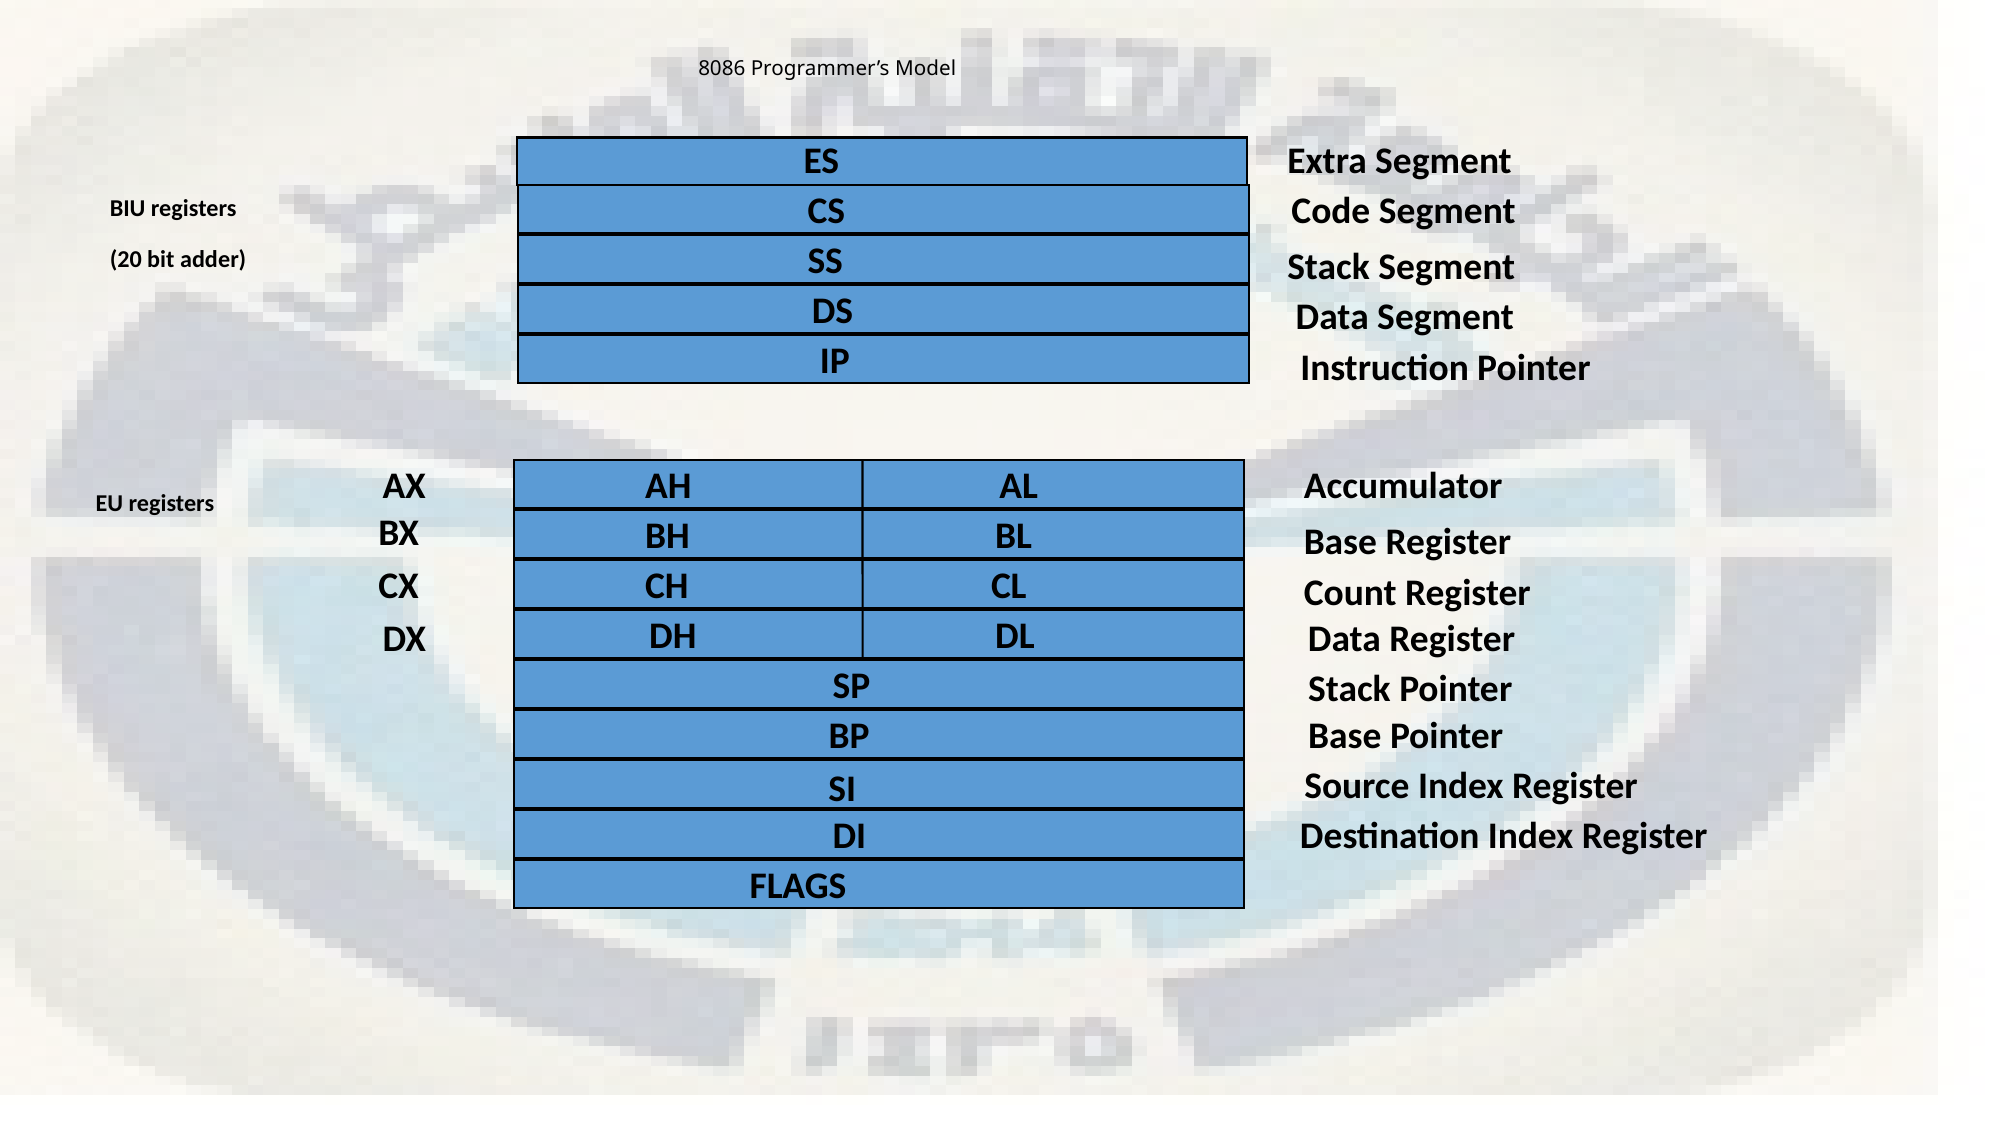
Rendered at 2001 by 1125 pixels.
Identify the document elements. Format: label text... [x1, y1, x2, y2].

text_box CH [630, 558, 704, 615]
text_box [882, 810, 1245, 859]
text_box [1051, 610, 1245, 659]
text_box CS [792, 183, 861, 240]
text_box [886, 660, 1245, 709]
text_box Instruction Pointer [1285, 340, 1607, 396]
text_box [863, 460, 984, 509]
text_box BH [630, 508, 706, 565]
text_box [862, 860, 1245, 909]
text_box [713, 610, 862, 659]
text_box Stack Pointer [1293, 662, 1528, 718]
text_box AX [367, 458, 442, 515]
text_box [855, 137, 1248, 186]
text_box [706, 510, 862, 559]
text_box CL [976, 558, 1042, 615]
text_box Stack Segment [1272, 240, 1531, 296]
text_box EU registers [80, 453, 230, 520]
text_box [518, 285, 796, 334]
text_box [516, 137, 788, 186]
text_box IP [804, 333, 866, 390]
text_box [869, 285, 1249, 334]
title 8086 Programmer’s Model [683, 50, 1250, 88]
text_box [518, 335, 804, 384]
text_box AL [984, 458, 1054, 515]
text_box Destination Index Register [1284, 808, 1724, 865]
text_box [859, 235, 1249, 284]
text_box BX [363, 505, 435, 558]
text_box [704, 560, 862, 609]
text_box [513, 560, 630, 609]
text_box DX [367, 611, 442, 668]
text_box [866, 335, 1249, 384]
text_box [1048, 510, 1245, 559]
text_box [707, 460, 862, 509]
text_box Accumulator [1288, 458, 1518, 515]
text_box BP [813, 708, 885, 765]
text_box [863, 510, 980, 559]
text_box Base Register [1288, 515, 1527, 565]
text_box [513, 660, 817, 709]
text_box Data Segment [1280, 290, 1530, 346]
text_box SS [792, 233, 859, 290]
text_box Source Index Register [1289, 758, 1654, 808]
text_box FLAGS [734, 858, 862, 915]
text_box [863, 610, 980, 659]
text_box [518, 186, 792, 234]
text_box ES [788, 133, 855, 190]
text_box Code Segment [1276, 183, 1532, 240]
text_box [513, 860, 734, 909]
text_box DS [796, 283, 869, 340]
text_box [513, 610, 634, 659]
text_box [861, 185, 1249, 234]
text_box Count Register [1288, 565, 1547, 621]
text_box Base Pointer [1292, 708, 1519, 758]
text_box [513, 810, 817, 859]
text_box DH [634, 608, 713, 665]
text_box DI [817, 808, 882, 865]
text_box [872, 760, 1245, 809]
text_box [885, 710, 1245, 759]
text_box DL [980, 608, 1051, 665]
text_box SP [817, 658, 886, 715]
text_box BL [980, 508, 1048, 565]
text_box [513, 460, 630, 509]
text_box SI [813, 761, 872, 818]
text_box Extra Segment [1272, 133, 1528, 190]
text_box [513, 510, 630, 559]
text_box Label Operator Operand[s] ;Comment INIT: mov ax, bx ; Copy contents of bx into ax Label - INIT: Operator - mov Operands - ax and bx Comment - alphanumeric string between ; and \n Not case sensitive Unlike other assemblers, destination operand is first mov is the mnemonic that the assembler translates into an opcode [0, 0, 2000, 1125]
text_box [1054, 460, 1245, 509]
text_box [1042, 560, 1245, 609]
text_box BIU registers (20 bit adder) [94, 157, 262, 276]
text_box [518, 235, 792, 284]
text_box [513, 710, 813, 759]
text_box [863, 560, 976, 609]
text_box CX [363, 558, 435, 615]
text_box AH [630, 458, 707, 515]
text_box [513, 760, 813, 809]
text_box Data Register [1292, 611, 1531, 668]
